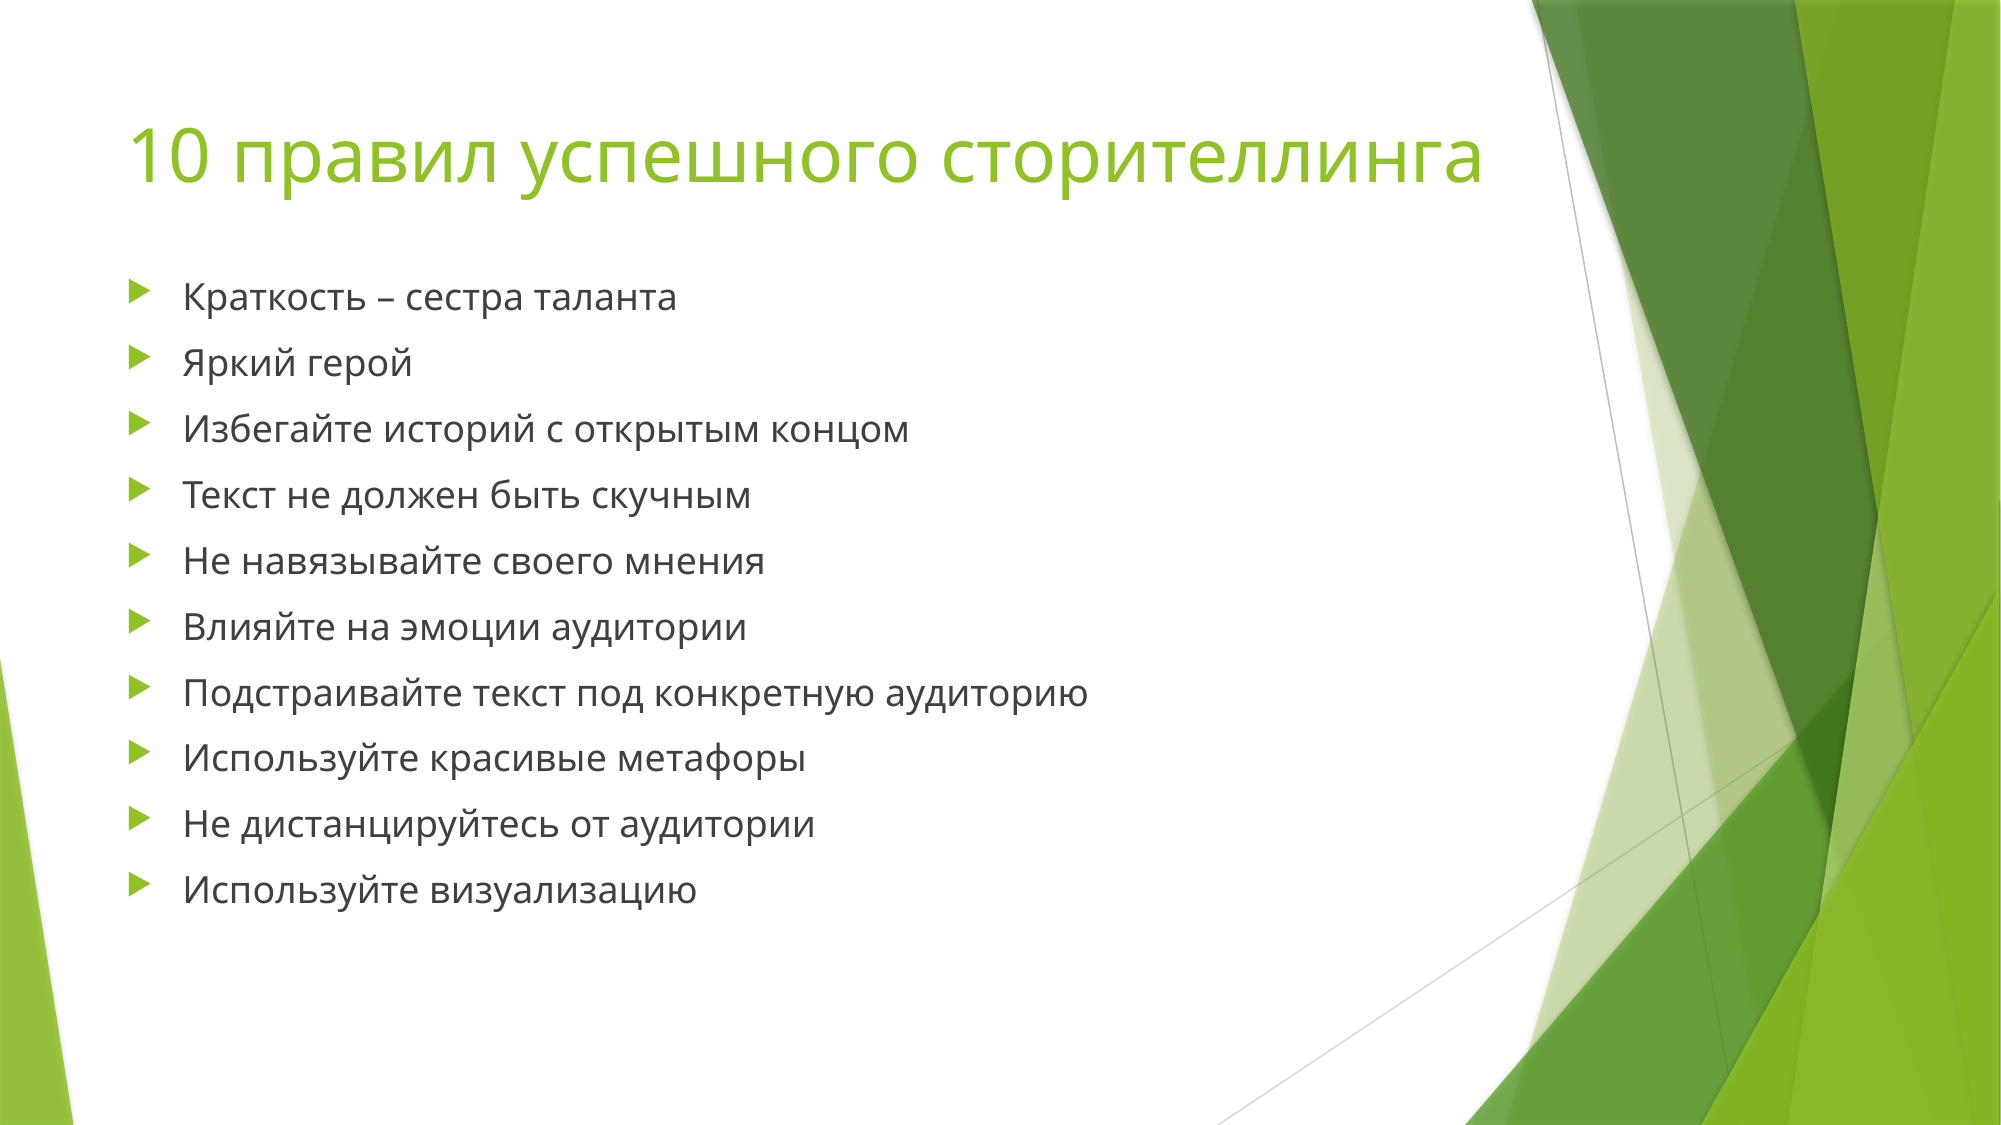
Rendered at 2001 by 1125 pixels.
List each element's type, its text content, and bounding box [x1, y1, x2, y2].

list Краткость – сестра таланта Яркий герой Избегайте историй с открытым концом Текст не должен быть скучным Не навязывайте своего мнения Влияйте на эмоции аудитории Подстраивайте текст под конкретную аудиторию Используйте красивые метафоры Не дистанцируйтесь от аудитории Используйте визуализацию [111, 265, 1522, 992]
title 10 правил успешного сторителлинга [111, 99, 1522, 265]
